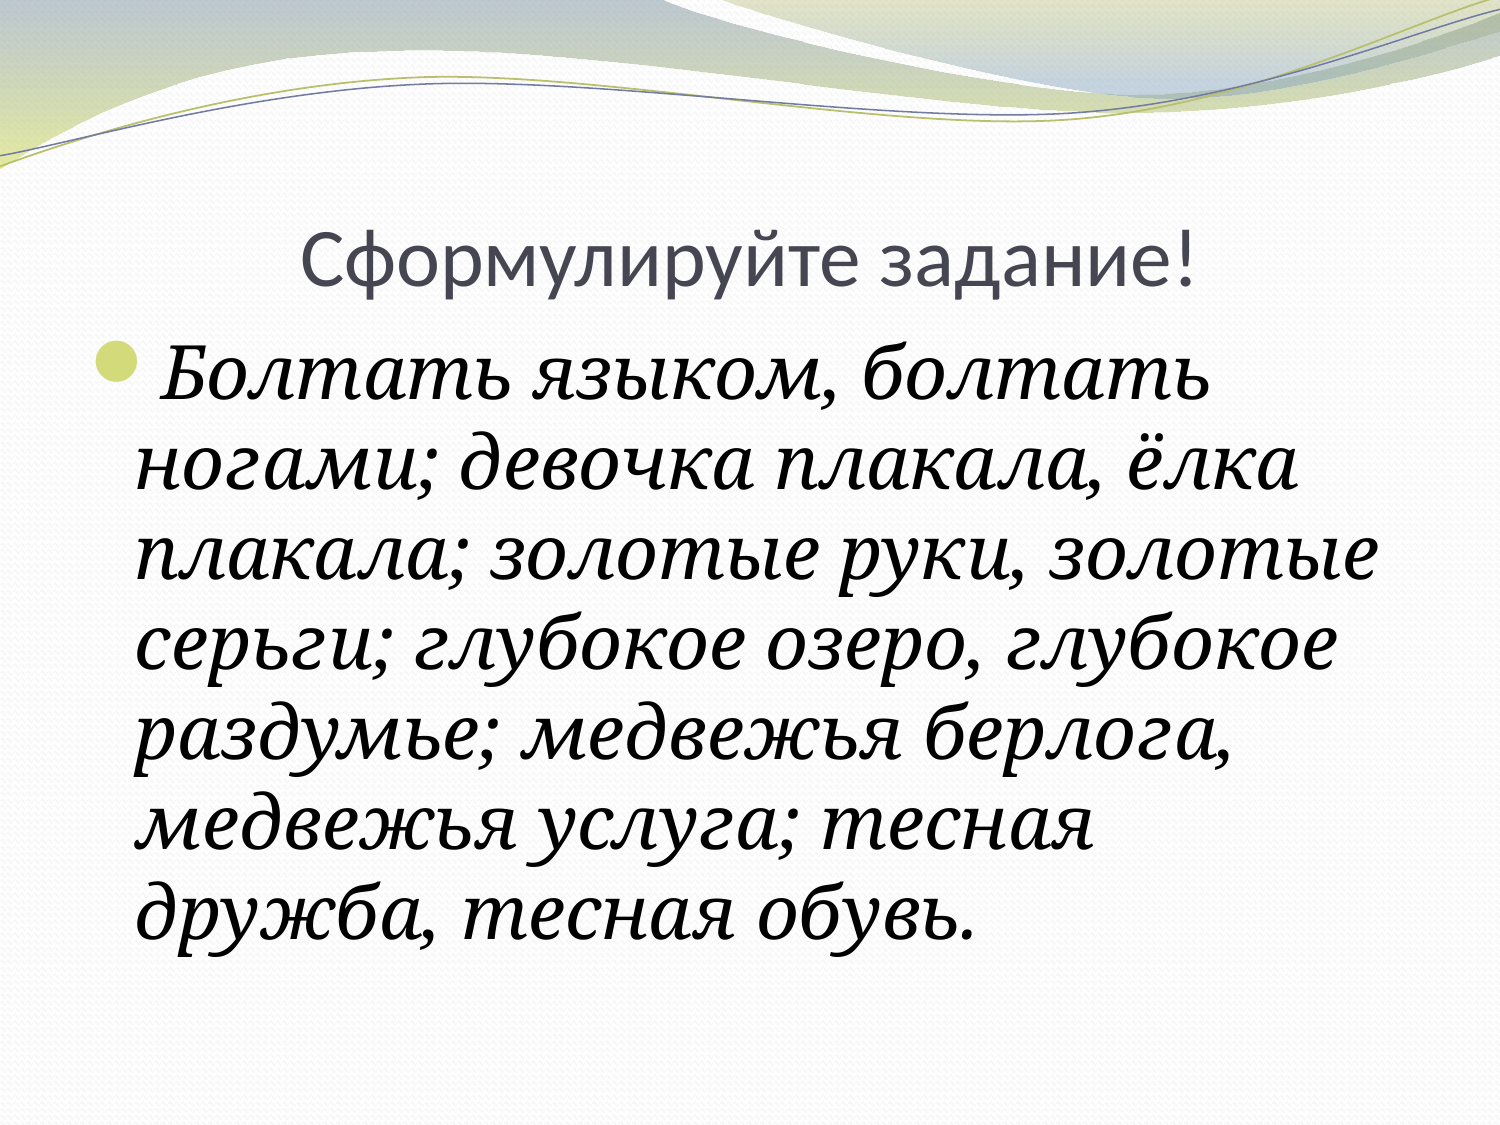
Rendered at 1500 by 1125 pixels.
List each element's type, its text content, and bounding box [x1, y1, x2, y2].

list Болтать языком, болтать ногами; девочка плакала, ёлка плакала; золотые руки, золотые серьги; глубокое озеро, глубокое раздумье; медвежья берлога, медвежья услуга; тесная дружба, тесная обувь. [75, 317, 1425, 1038]
title Сформулируйте задание! [75, 115, 1425, 303]
